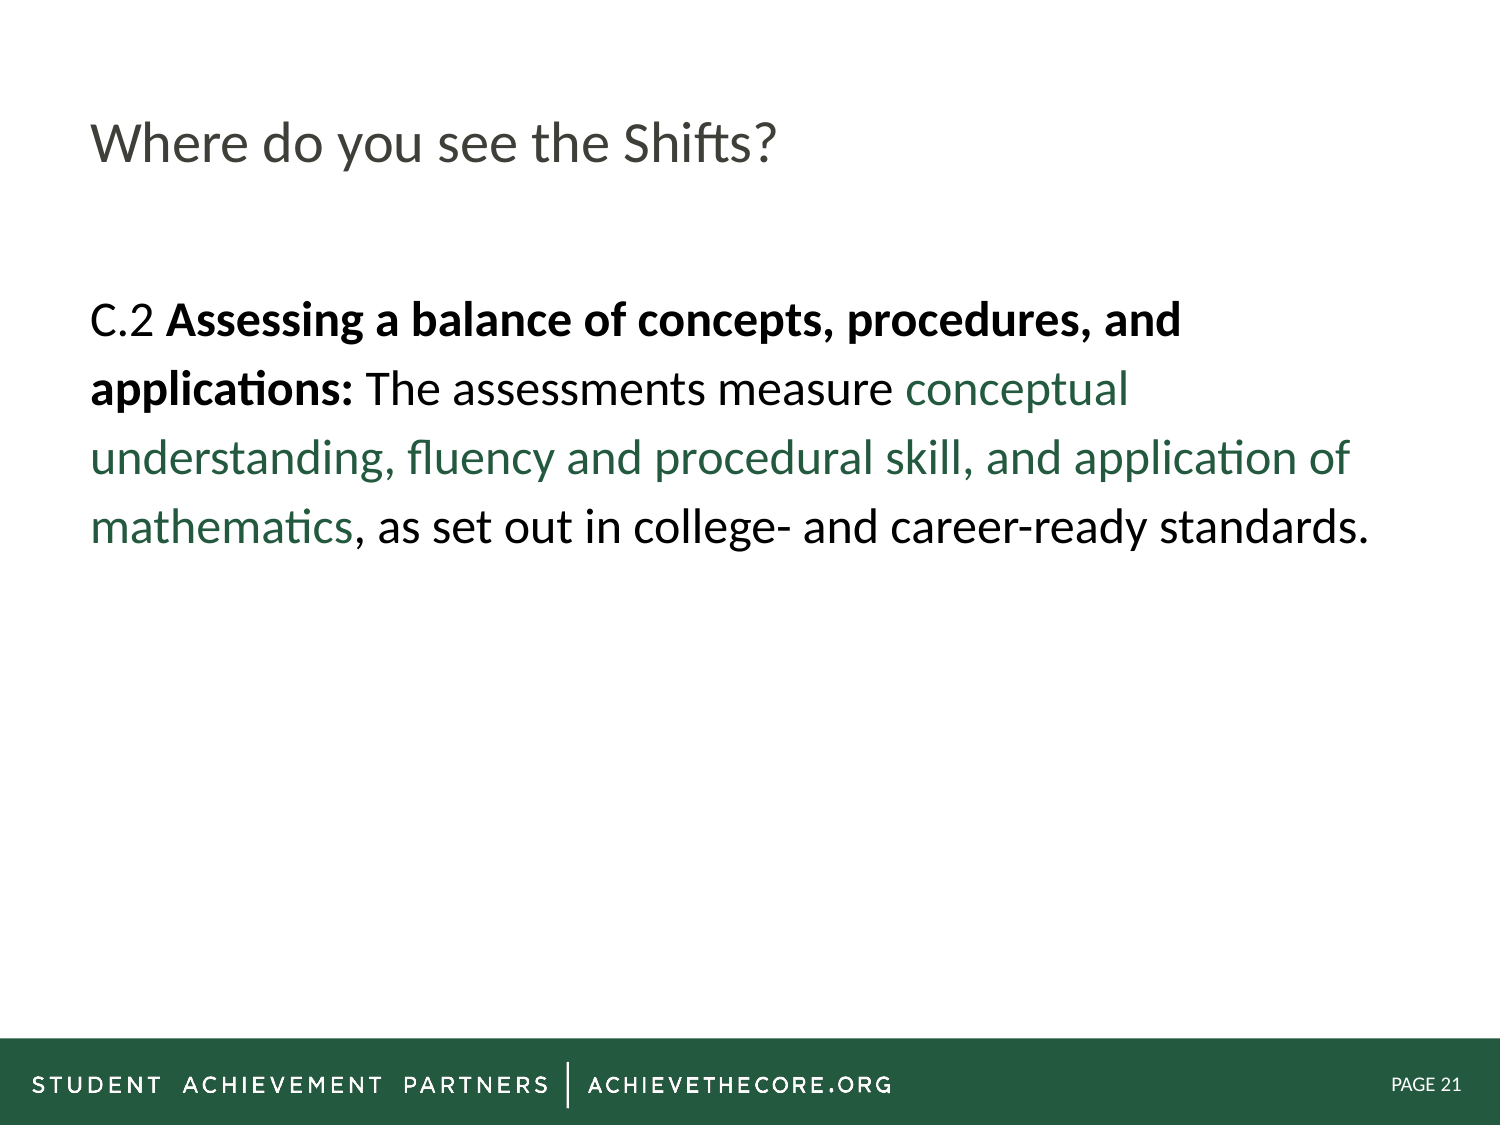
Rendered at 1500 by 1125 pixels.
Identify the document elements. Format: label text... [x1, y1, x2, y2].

title Where do you see the Shifts? [75, 45, 1425, 233]
list C.2 Assessing a balance of concepts, procedures, and applications: The assessments measure conceptual understanding, fluency and procedural skill, and application of mathematics, as set out in college- and career-ready standards. [75, 262, 1425, 1005]
picture [12, 1055, 911, 1112]
